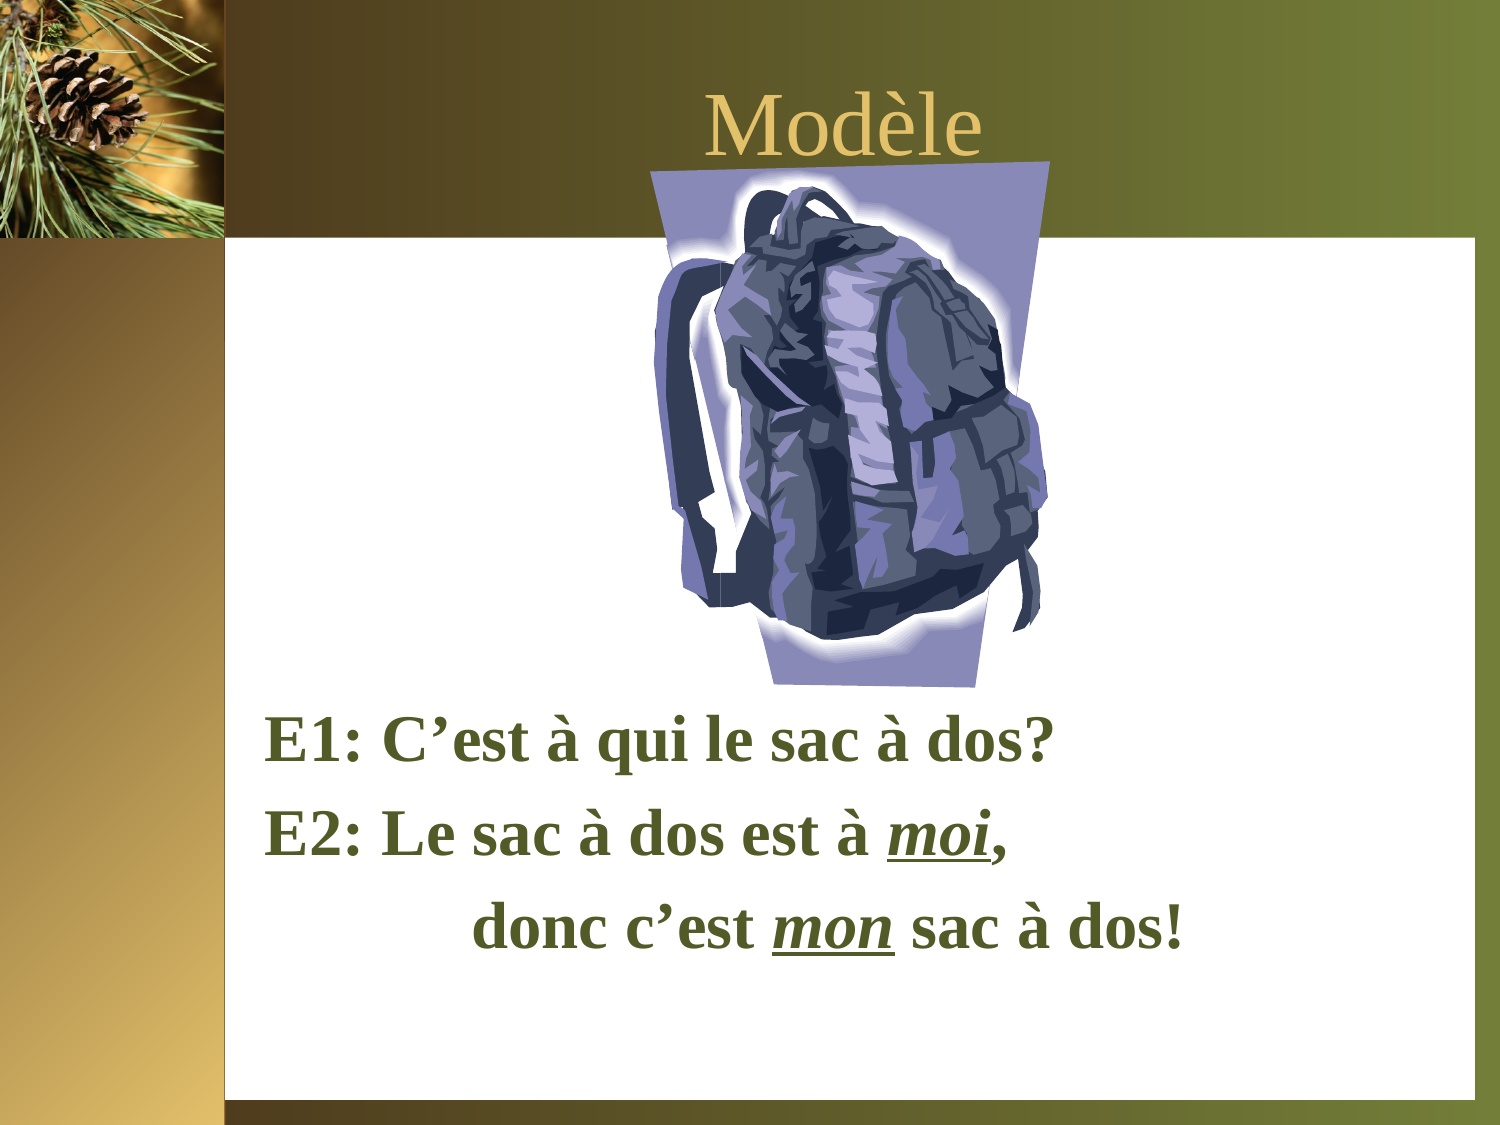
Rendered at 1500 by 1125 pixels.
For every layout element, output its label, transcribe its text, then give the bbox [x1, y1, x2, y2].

picture [0, 0, 224, 238]
picture [649, 161, 1051, 688]
title Modèle [249, 24, 1438, 213]
list E1: C’est à qui le sac à dos? E2: Le sac à dos est à moi, donc c’est mon sac à dos! [249, 687, 1438, 1125]
